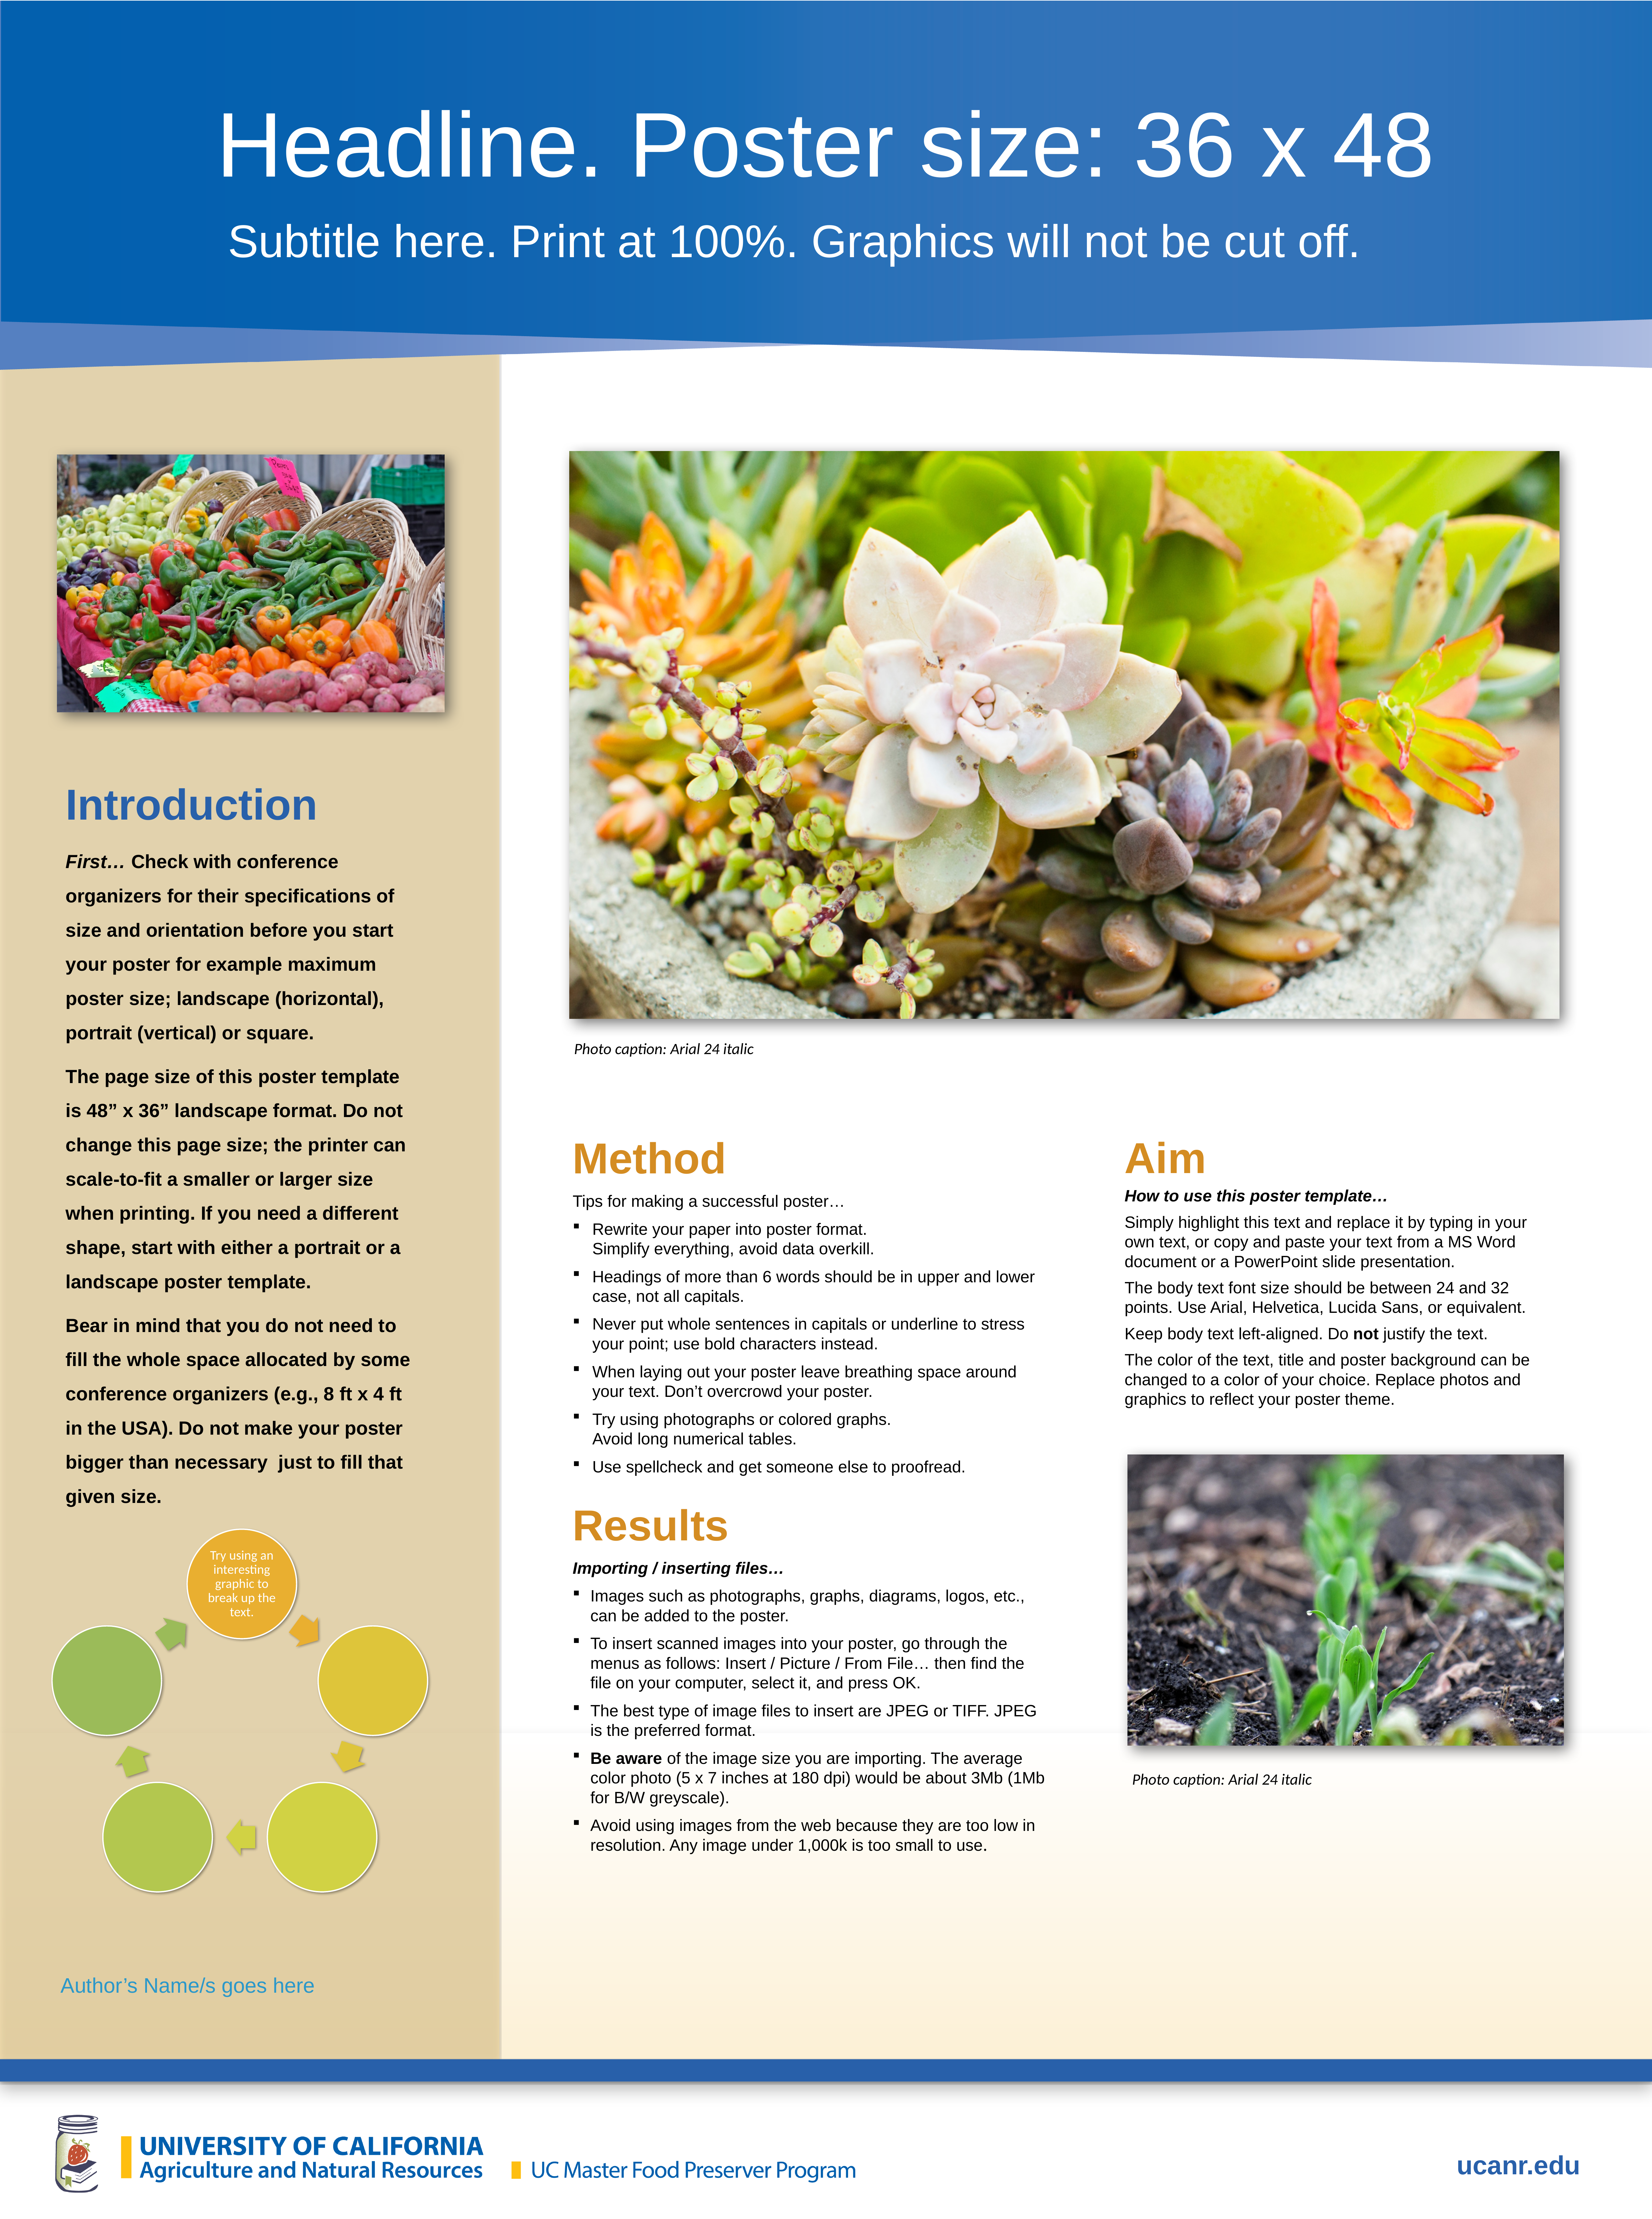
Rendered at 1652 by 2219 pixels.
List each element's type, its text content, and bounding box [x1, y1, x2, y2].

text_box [52, 1456, 428, 1965]
text_box Aim How to use this poster template… Simply highlight this text and replace it by typing in your own text, or copy and paste your text from a MS Word document or a PowerPoint slide presentation. The body text font size should be between 24 and 32 points. Use Arial, Helvetica, Lucida Sans, or equivalent. Keep body text left-aligned. Do not justify the text. The color of the text, title and poster background can be changed to a color of your choice. Replace photos and graphics to reflect your poster theme. [1120, 1127, 1556, 1411]
text_box Author’s Name/s goes here [42, 1953, 445, 2019]
picture [569, 451, 1559, 1019]
text_box Photo caption: Arial 24 italic [569, 1036, 1538, 1060]
text_box [0, 385, 500, 2058]
picture [0, 1, 1652, 382]
text_box Method Tips for making a successful poster… Rewrite your paper into poster format. Simplify everything, avoid data overkill. Headings of more than 6 words should be in upper and lower case, not all capitals. Never put whole sentences in capitals or underline to stress your point; use bold characters instead. When laying out your poster leave breathing space around your text. Don’t overcrowd your poster. Try using photographs or colored graphs. Avoid long numerical tables. Use spellcheck and get someone else to proofread. Results Importing / inserting files… Images such as photographs, graphs, diagrams, logos, etc., can be added to the poster. To insert scanned images into your poster, go through the menus as follows: Insert / Picture / From File… then find the file on your computer, select it, and press OK. The best type of image files to insert are JPEG or TIFF. JPEG is the preferred format. Be aware of the image size you are importing. The average color photo (5 x 7 inches at 180 dpi) would be about 3Mb (1Mb for B/W greyscale). Avoid using images from the web because they are too low in resolution. Any image under 1,000k is too small to use. [547, 1104, 1073, 1901]
picture [52, 2112, 863, 2195]
text_box ucanr.edu [1037, 2146, 1585, 2182]
text_box Photo caption: Arial 24 italic [1127, 1766, 1652, 1790]
picture [1127, 1454, 1564, 1746]
picture [57, 455, 445, 712]
text_box [0, 2059, 1652, 2082]
text_box Introduction First… Check with conference organizers for their specifications of size and orientation before you start your poster for example maximum poster size; landscape (horizontal), portrait (vertical) or square. The page size of this poster template is 48” x 36” landscape format. Do not change this page size; the printer can scale-to-fit a smaller or larger size when printing. If you need a different shape, start with either a portrait or a landscape poster template. Bear in mind that you do not need to fill the whole space allocated by some conference organizers (e.g., 8 ft x 4 ft in the USA). Do not make your poster bigger than necessary just to fill that given size. [41, 738, 445, 1545]
text_box [502, 1733, 1652, 2058]
